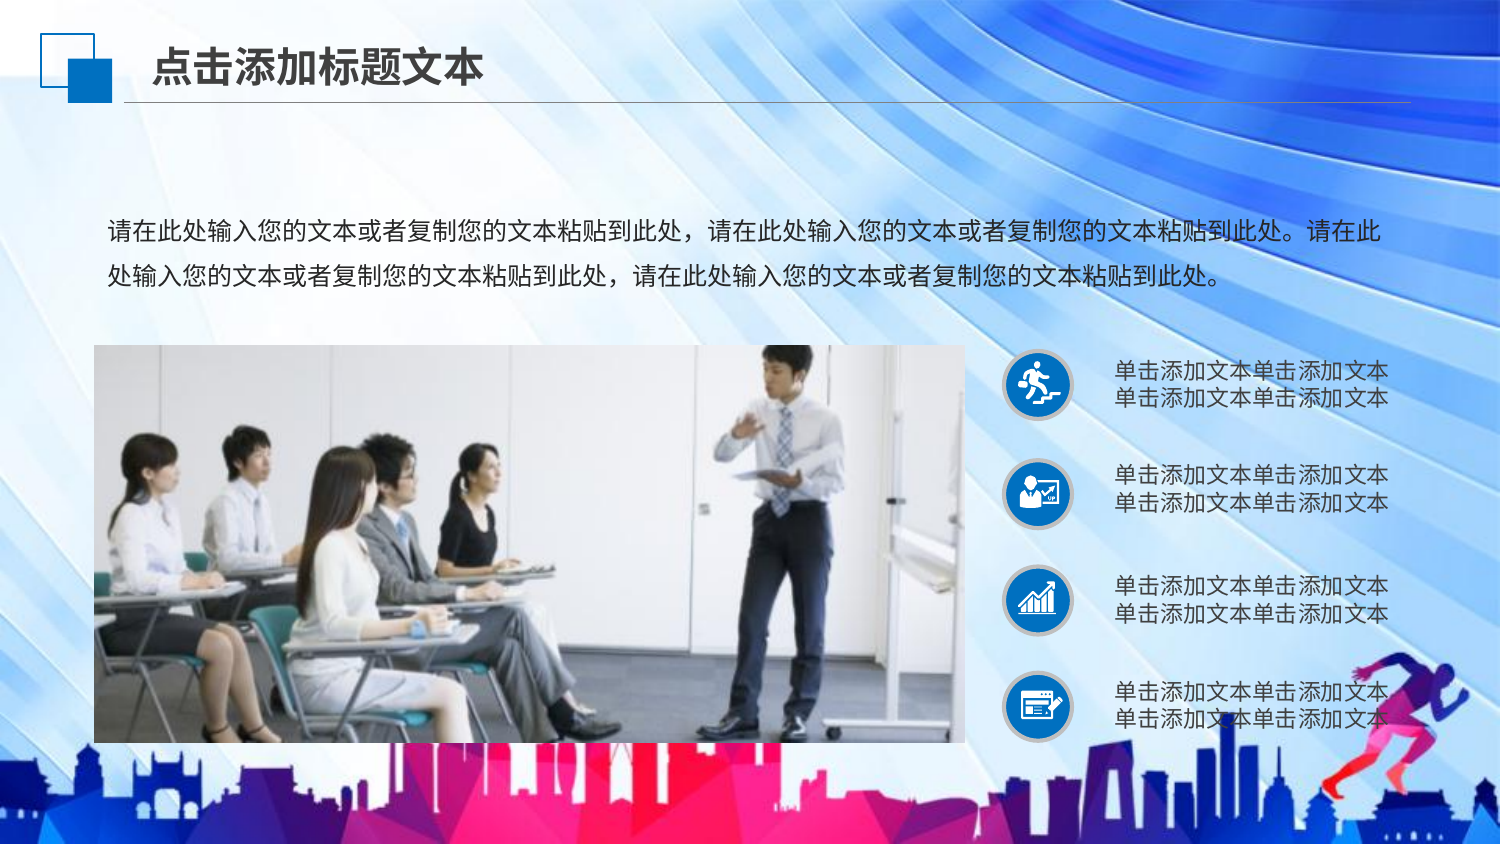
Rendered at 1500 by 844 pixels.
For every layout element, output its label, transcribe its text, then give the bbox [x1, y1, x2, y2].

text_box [1003, 672, 1073, 741]
picture [0, 0, 1500, 844]
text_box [1003, 459, 1073, 529]
text_box 单击添加文本单击添加文本单击添加文本单击添加文本 [1099, 348, 1424, 420]
text_box 单击添加文本单击添加文本单击添加文本单击添加文本 [1099, 669, 1424, 741]
text_box 请在此处输入您的文本或者复制您的文本粘贴到此处，请在此处输入您的文本或者复制您的文本粘贴到此处。请在此处输入您的文本或者复制您的文本粘贴到此处，请在此处输入您的文本或者复制您的文本粘贴到此处。 [93, 192, 1408, 298]
text_box 点击添加标题文本 [136, 33, 501, 99]
text_box 单击添加文本单击添加文本单击添加文本单击添加文本 [1099, 453, 1424, 525]
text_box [1003, 566, 1073, 635]
text_box 单击添加文本单击添加文本单击添加文本单击添加文本 [1099, 564, 1424, 636]
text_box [1003, 350, 1073, 420]
